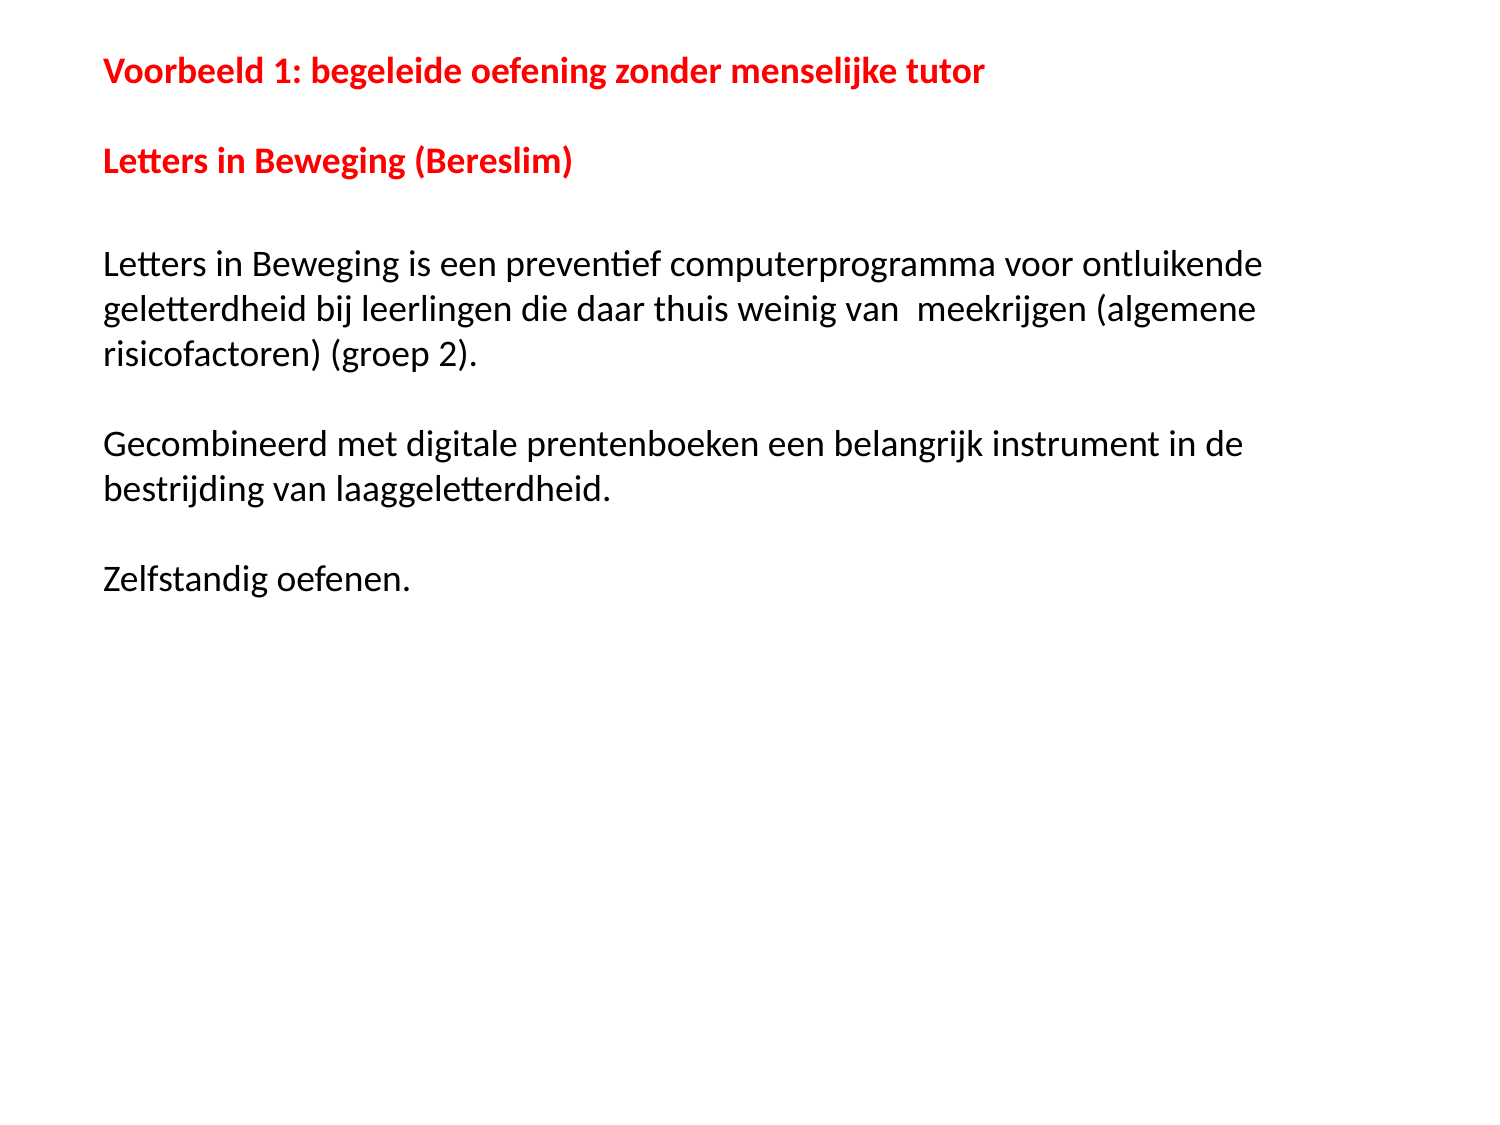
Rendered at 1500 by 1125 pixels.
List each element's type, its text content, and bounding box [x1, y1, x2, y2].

text_box Letters in Beweging is een preventief computerprogramma voor ontluikende geletterdheid bij leerlingen die daar thuis weinig van meekrijgen (algemene risicofactoren) (groep 2). Gecombineerd met digitale prentenboeken een belangrijk instrument in de bestrijding van laaggeletterdheid. Zelfstandig oefenen. [88, 231, 1400, 652]
text_box Voorbeeld 1: begeleide oefening zonder menselijke tutor Letters in Beweging (Bereslim) [88, 38, 1400, 189]
